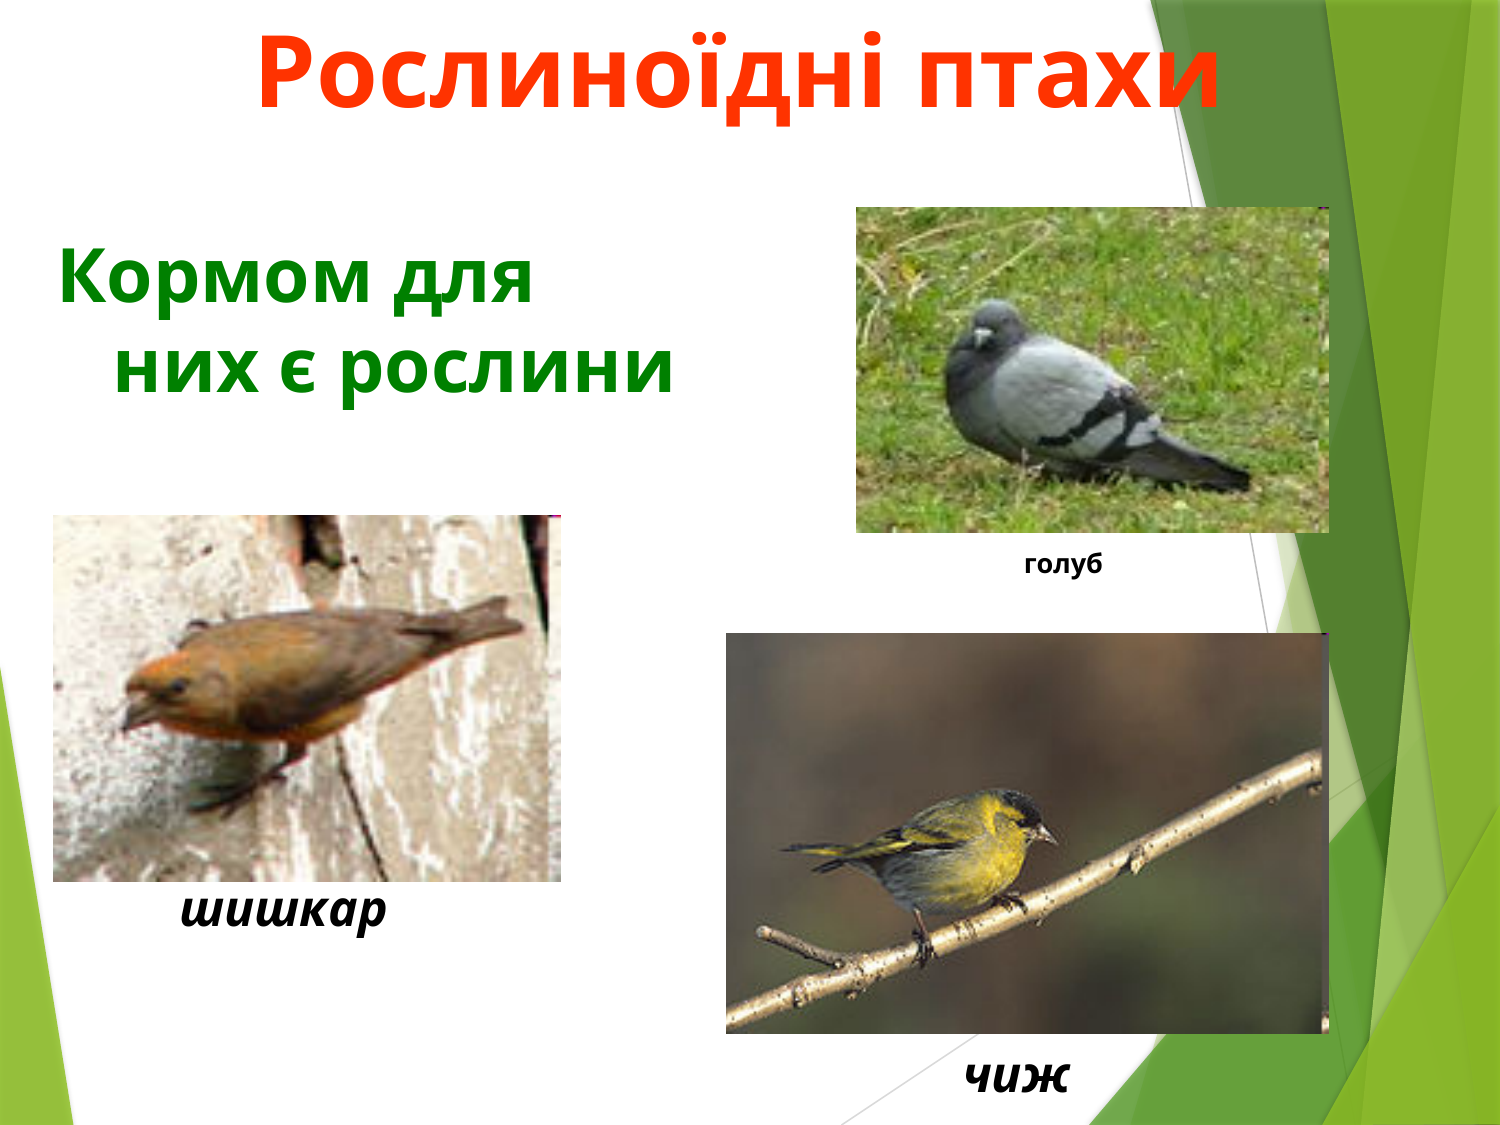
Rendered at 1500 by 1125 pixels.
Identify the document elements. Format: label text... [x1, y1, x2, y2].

picture [52, 514, 562, 882]
text_box шишкар [64, 892, 503, 917]
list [855, 207, 1330, 534]
picture [725, 632, 1330, 1035]
title Рослиноїдні птахи [64, 0, 1415, 228]
list Кормом для них є рослини [41, 220, 704, 445]
list голуб [844, 538, 1283, 587]
text_box чиж [797, 1043, 1236, 1083]
